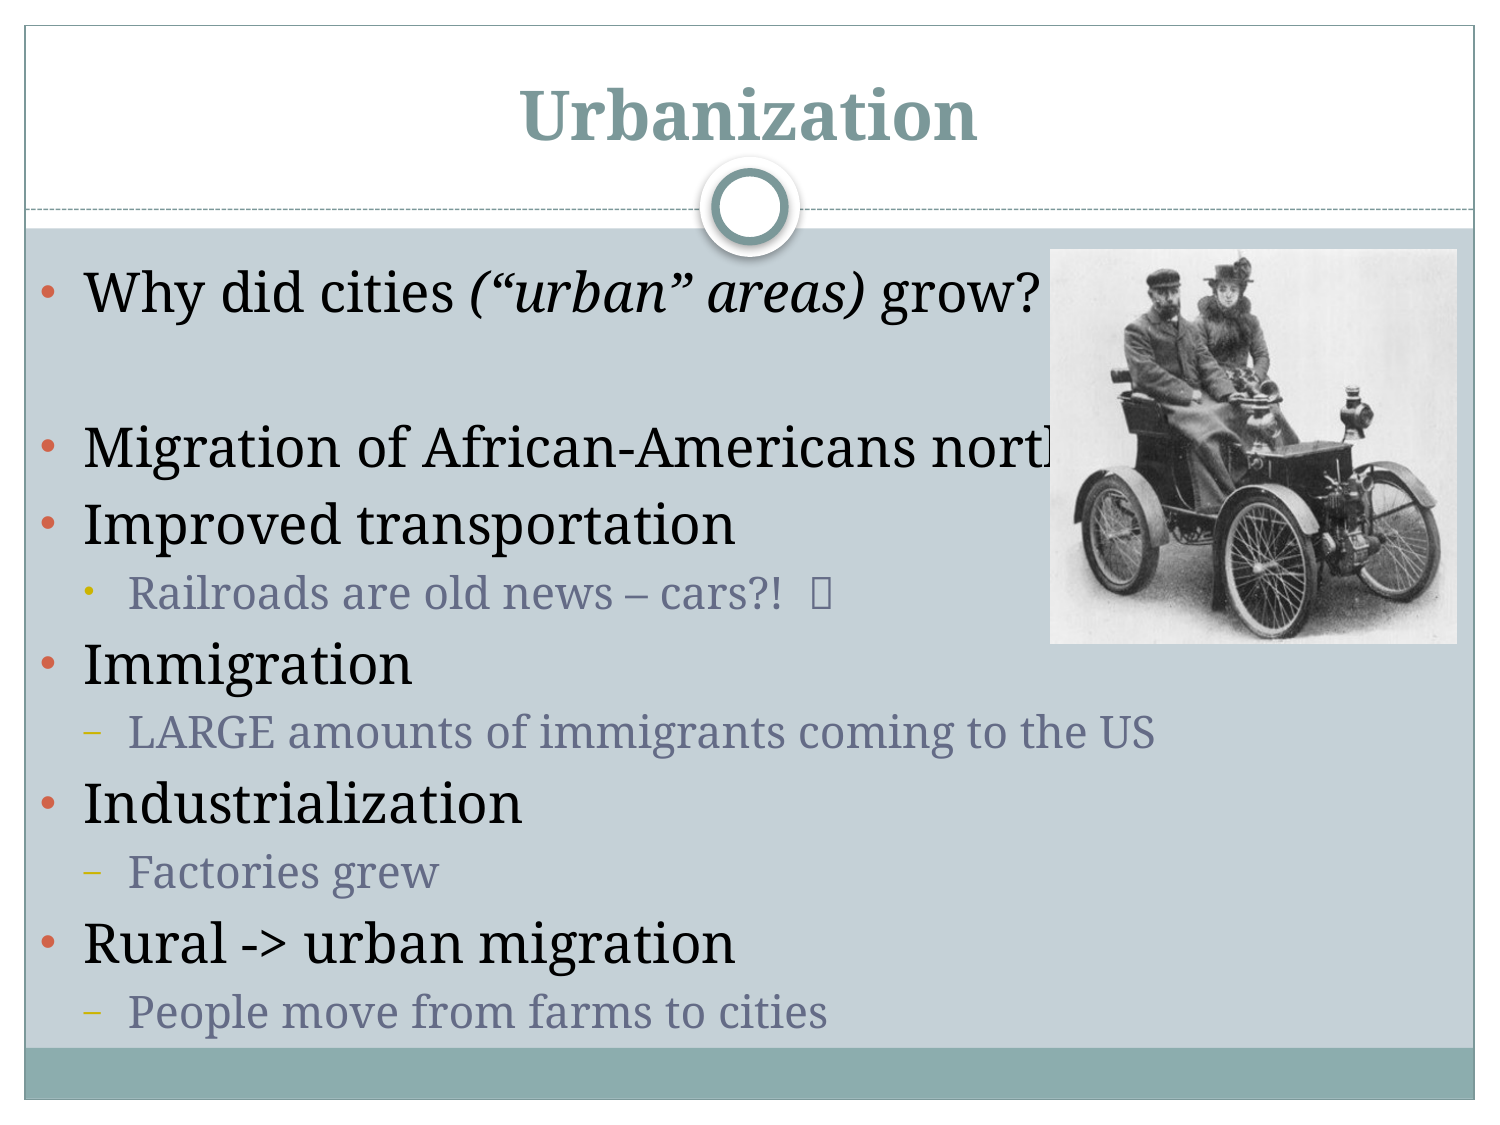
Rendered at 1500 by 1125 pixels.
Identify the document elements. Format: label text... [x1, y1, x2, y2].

picture [1049, 249, 1457, 644]
title Urbanization [49, 37, 1450, 162]
list Why did cities (“urban” areas) grow? Migration of African-Americans north Improved transportation Railroads are old news – cars?!  Immigration LARGE amounts of immigrants coming to the US Industrialization Factories grew Rural -> urban migration People move from farms to cities [24, 250, 1475, 1050]
